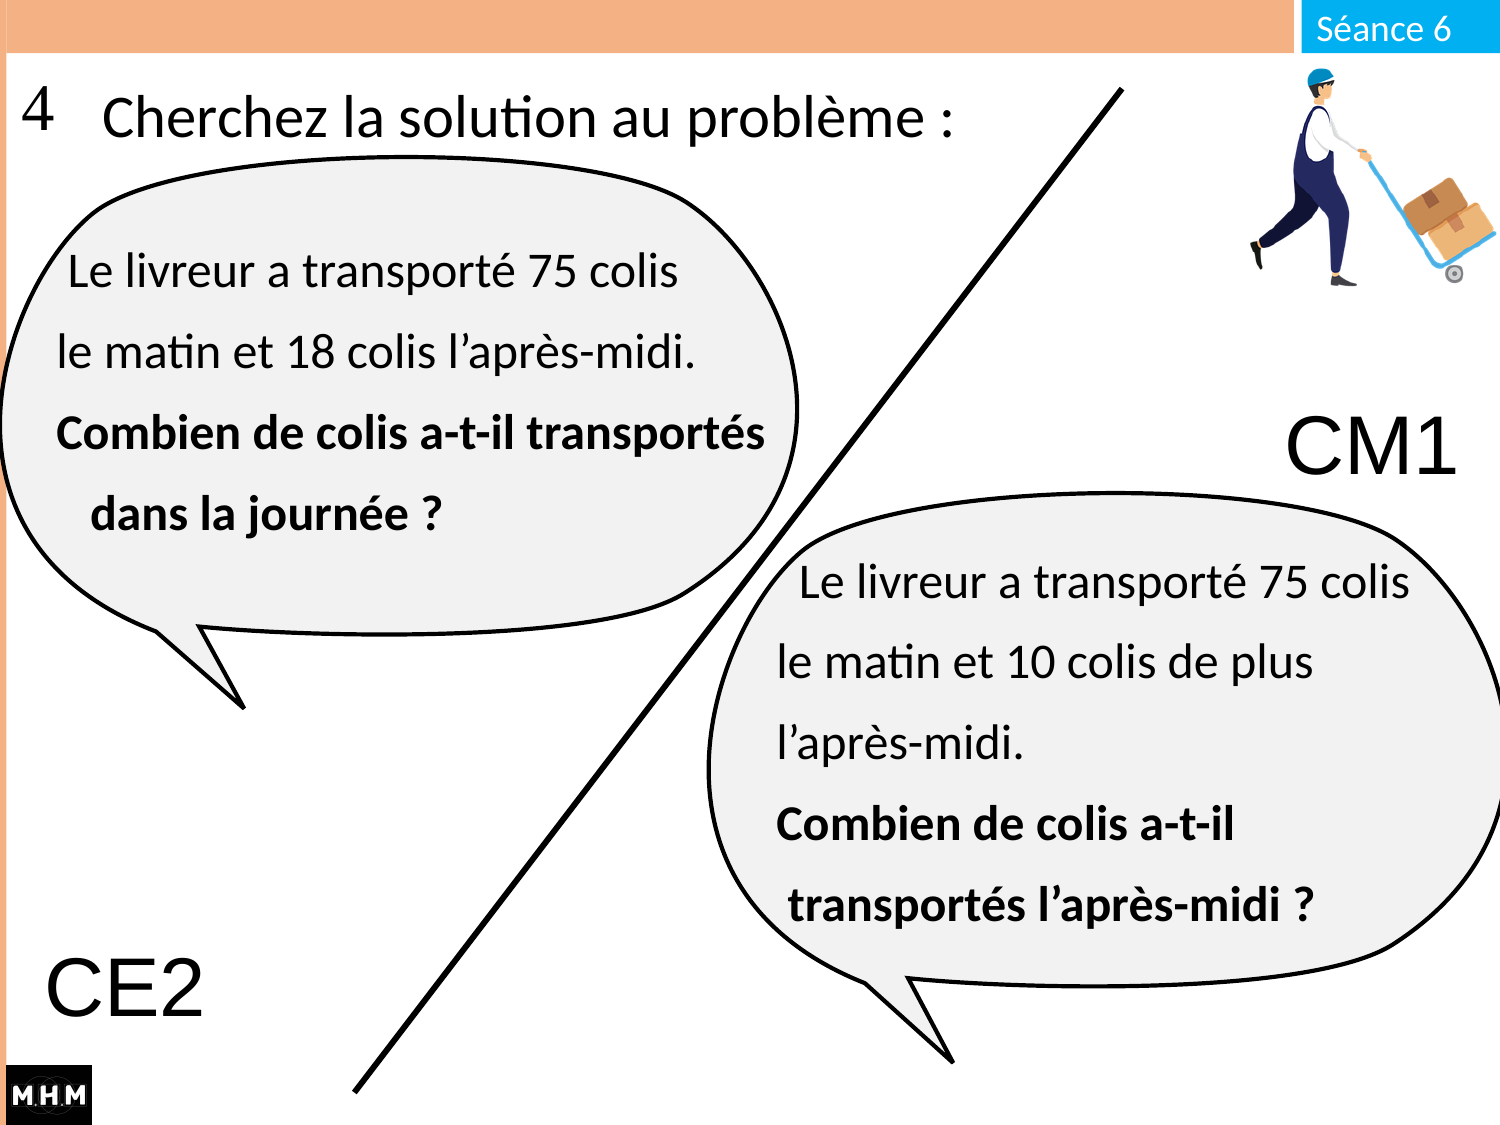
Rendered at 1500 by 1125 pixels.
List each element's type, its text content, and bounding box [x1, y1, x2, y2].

picture [1237, 58, 1500, 296]
picture [6, 1065, 92, 1125]
title Cherchez la solution au problème : [87, 32, 1382, 158]
text_box Le livreur a transporté 75 colis le matin et 10 colis de plus l’après-midi. Combien de colis a-t-il transportés l’après-midi ? [706, 490, 1500, 1065]
text_box CE2 [29, 925, 237, 1034]
text_box Le livreur a transporté 75 colis le matin et 18 colis l’après-midi. Combien de colis a-t-il transportés dans la journée ? [0, 154, 800, 711]
text_box CM1 [1269, 383, 1477, 492]
